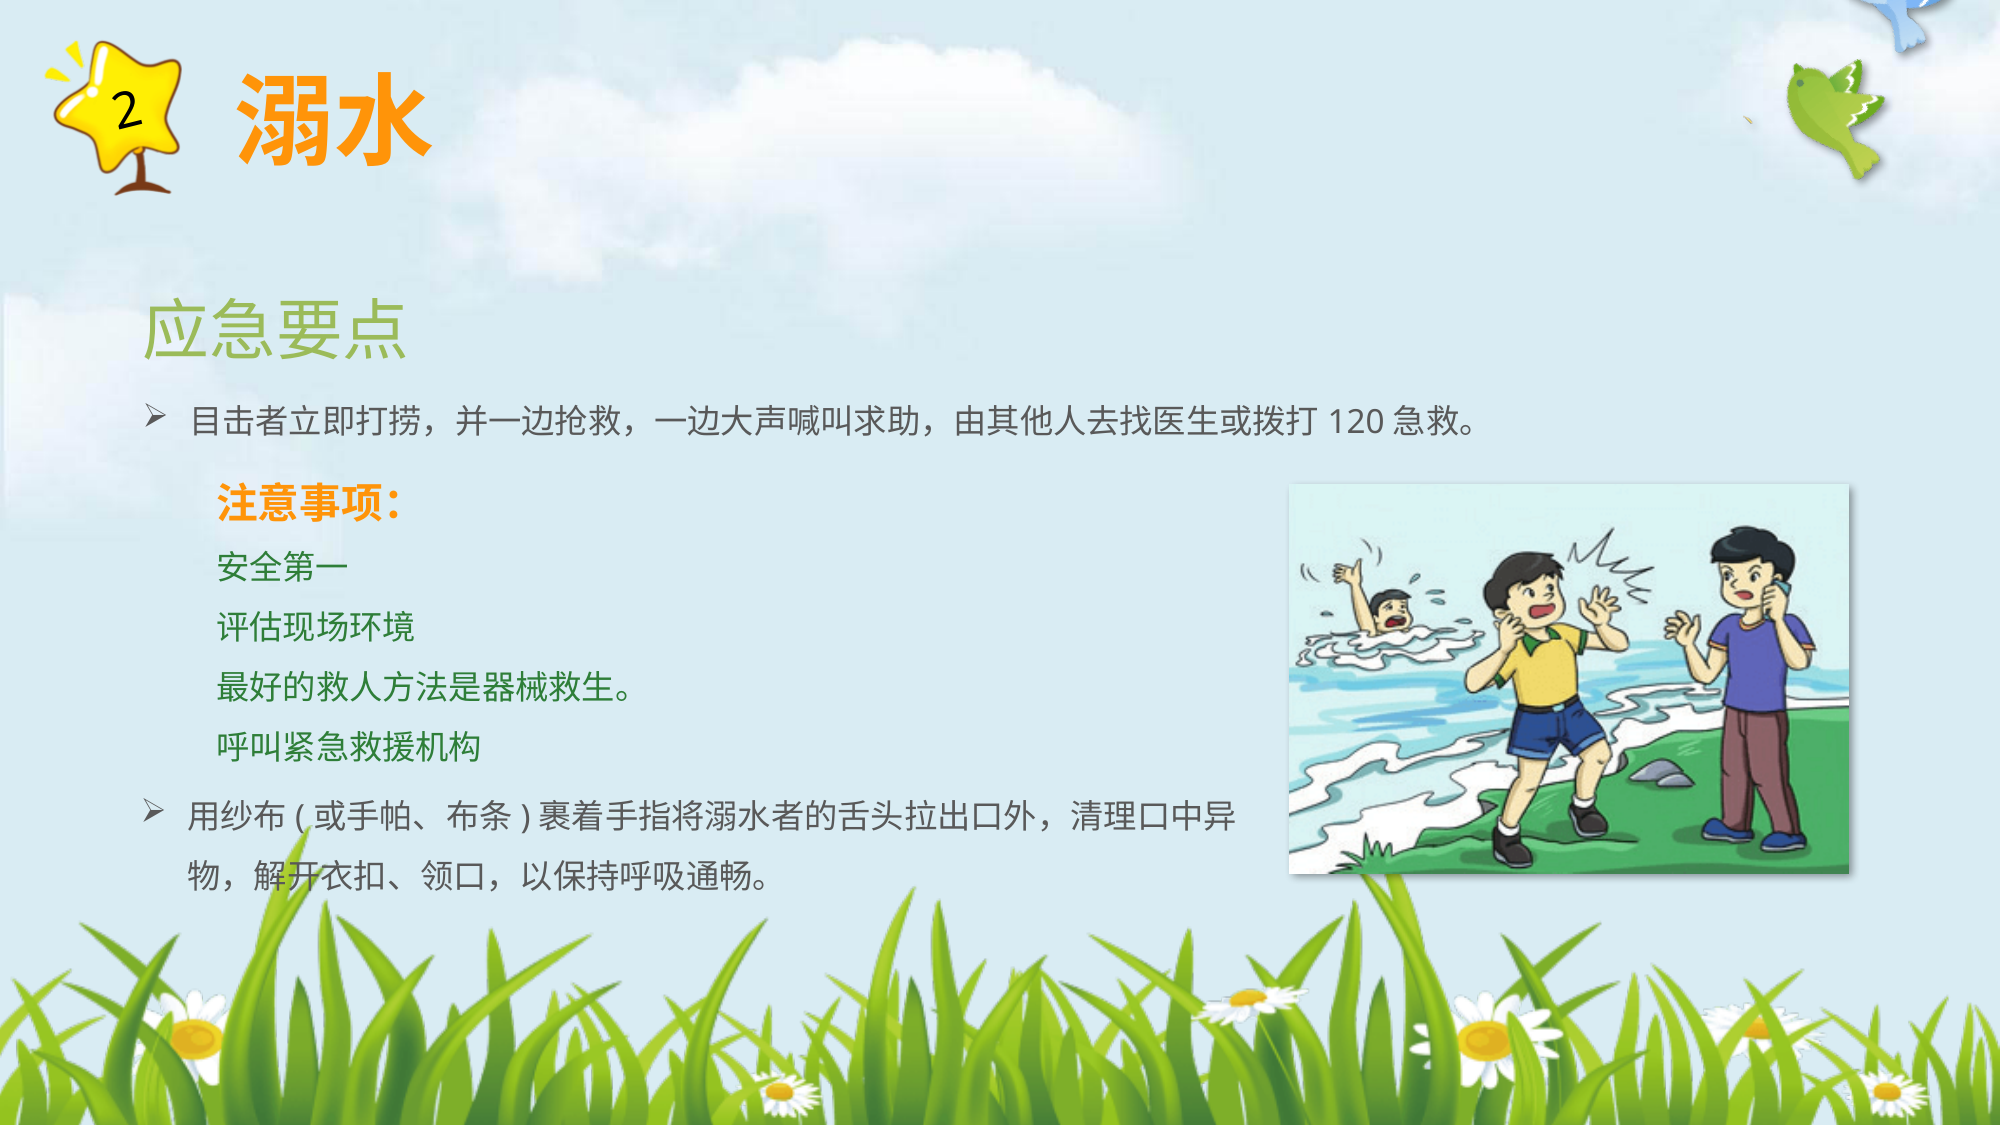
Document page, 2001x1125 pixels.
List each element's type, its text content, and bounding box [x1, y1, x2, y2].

text_box 注意事项： 安全第一 评估现场环境 最好的救人方法是器械救生。 呼叫紧急救援机构 [201, 444, 1569, 774]
text_box 用纱布(或手帕、布条)裹着手指将溺水者的舌头拉出口外，清理口中异物，解开衣扣、领口，以保持呼吸通畅。 [125, 767, 1265, 903]
text_box 目击者立即打捞，并一边抢救，一边大声喊叫求助，由其他人去找医生或拨打120急救。 [127, 372, 1496, 448]
picture [0, 0, 2001, 1125]
text_box 应急要点 [127, 280, 963, 376]
